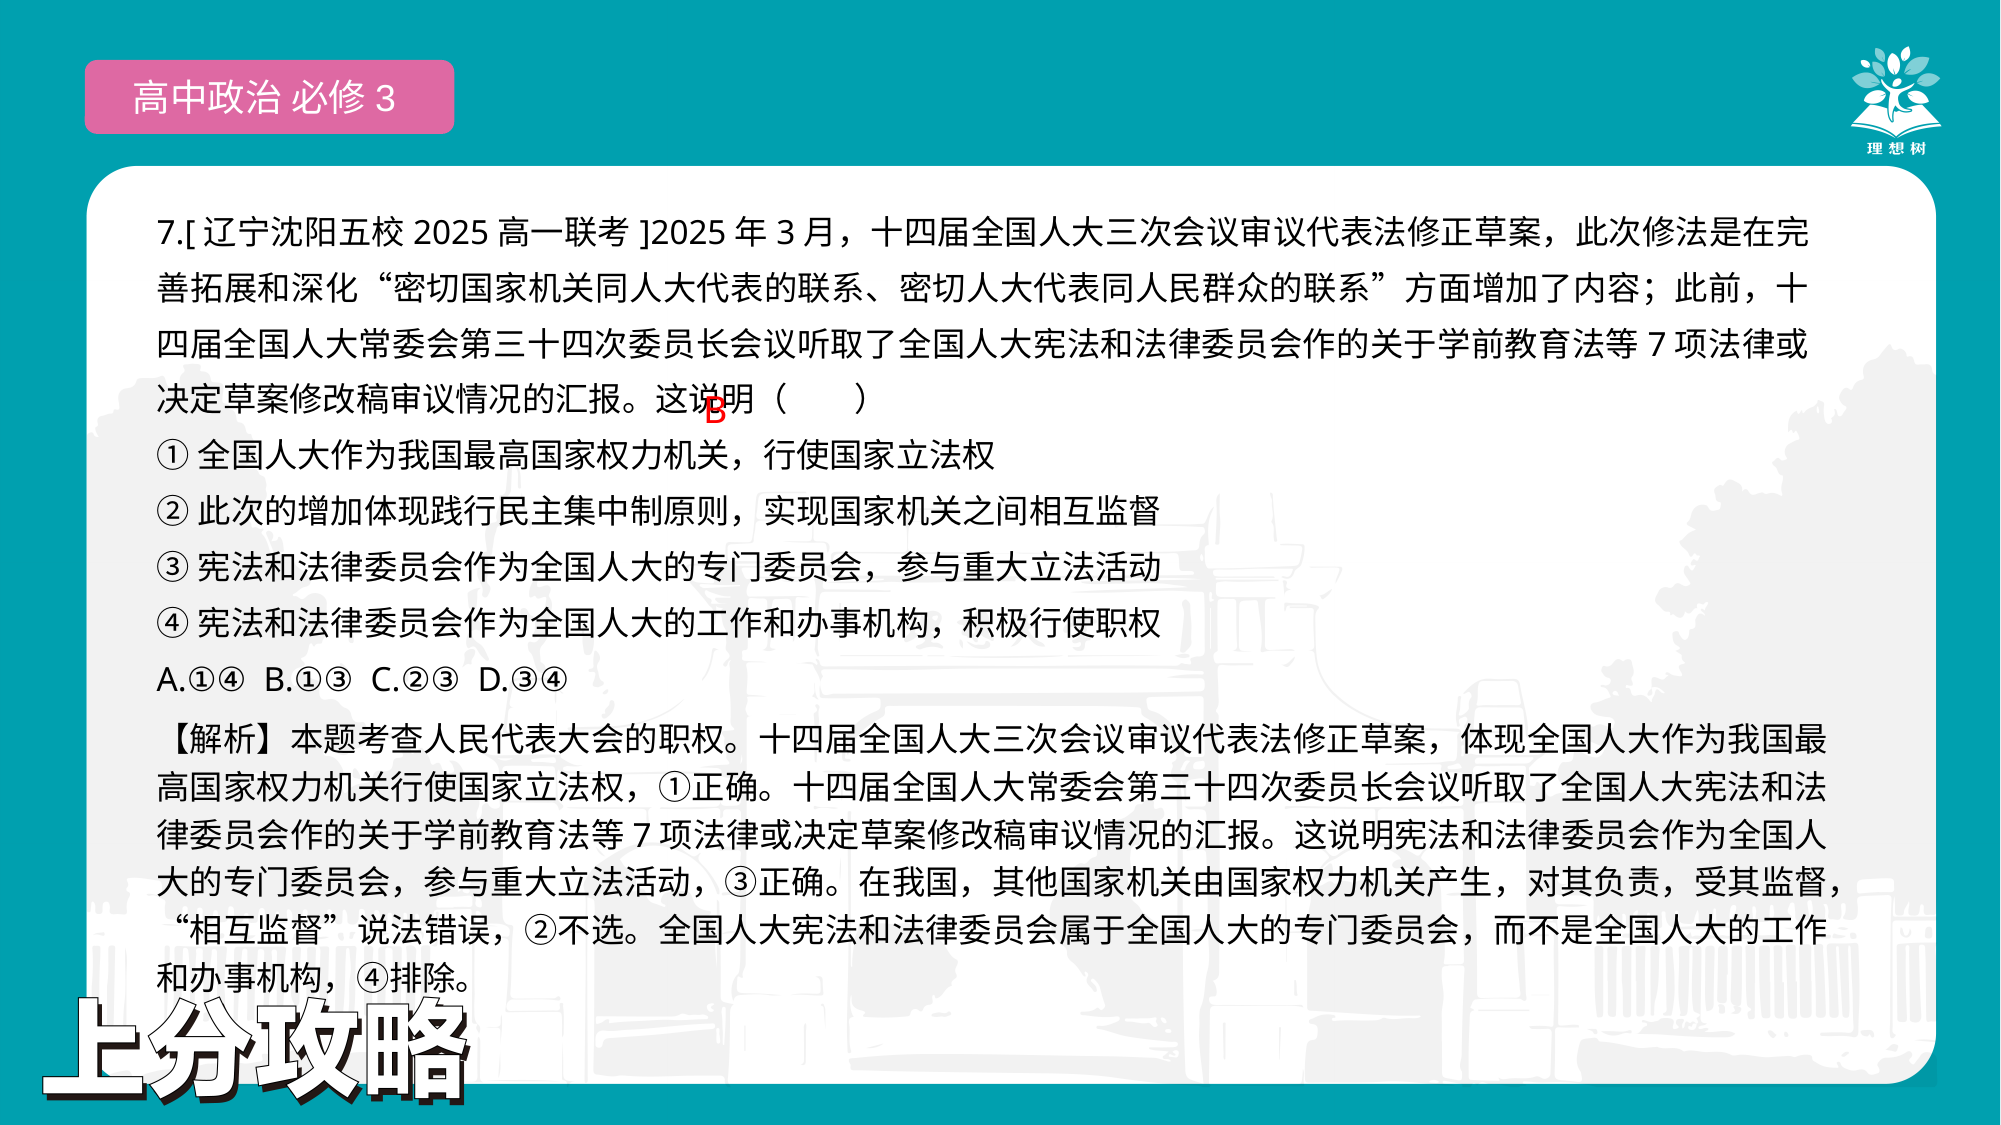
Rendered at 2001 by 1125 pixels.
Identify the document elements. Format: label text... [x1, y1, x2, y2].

text_box 高中政治 必修3 [83, 58, 456, 135]
text_box B [688, 355, 799, 439]
text_box 【解析】本题考查人民代表大会的职权。十四届全国人大三次会议审议代表法修正草案，体现全国人大作为我国最高国家权力机关行使国家立法权，①正确。十四届全国人大常委会第三十四次委员长会议听取了全国人大宪法和法律委员会作的关于学前教育法等7项法律或决定草案修改稿审议情况的汇报。这说明宪法和法律委员会作为全国人大的专门委员会，参与重大立法活动，③正确。在我国，其他国家机关由国家权力机关产生，对其负责，受其监督，“相互监督”说法错误，②不选。全国人大宪法和法律委员会属于全国人大的专门委员会，而不是全国人大的工作和办事机构，④排除。 [141, 702, 1843, 1005]
picture [0, 0, 2001, 1125]
text_box 7.[辽宁沈阳五校2025高一联考]2025年3月，十四届全国人大三次会议审议代表法修正草案，此次修法是在完善拓展和深化“密切国家机关同人大代表的联系、密切人大代表同人民群众的联系”方面增加了内容；此前，十四届全国人大常委会第三十四次委员长会议听取了全国人大宪法和法律委员会作的关于学前教育法等7项法律或决定草案修改稿审议情况的汇报。这说明（ ） ①全国人大作为我国最高国家权力机关，行使国家立法权 ②此次的增加体现践行民主集中制原则，实现国家机关之间相互监督 ③宪法和法律委员会作为全国人大的专门委员会，参与重大立法活动 ④宪法和法律委员会作为全国人大的工作和办事机构，积极行使职权 A.①④ B.①③ C.②③ D.③④ [141, 187, 1824, 702]
